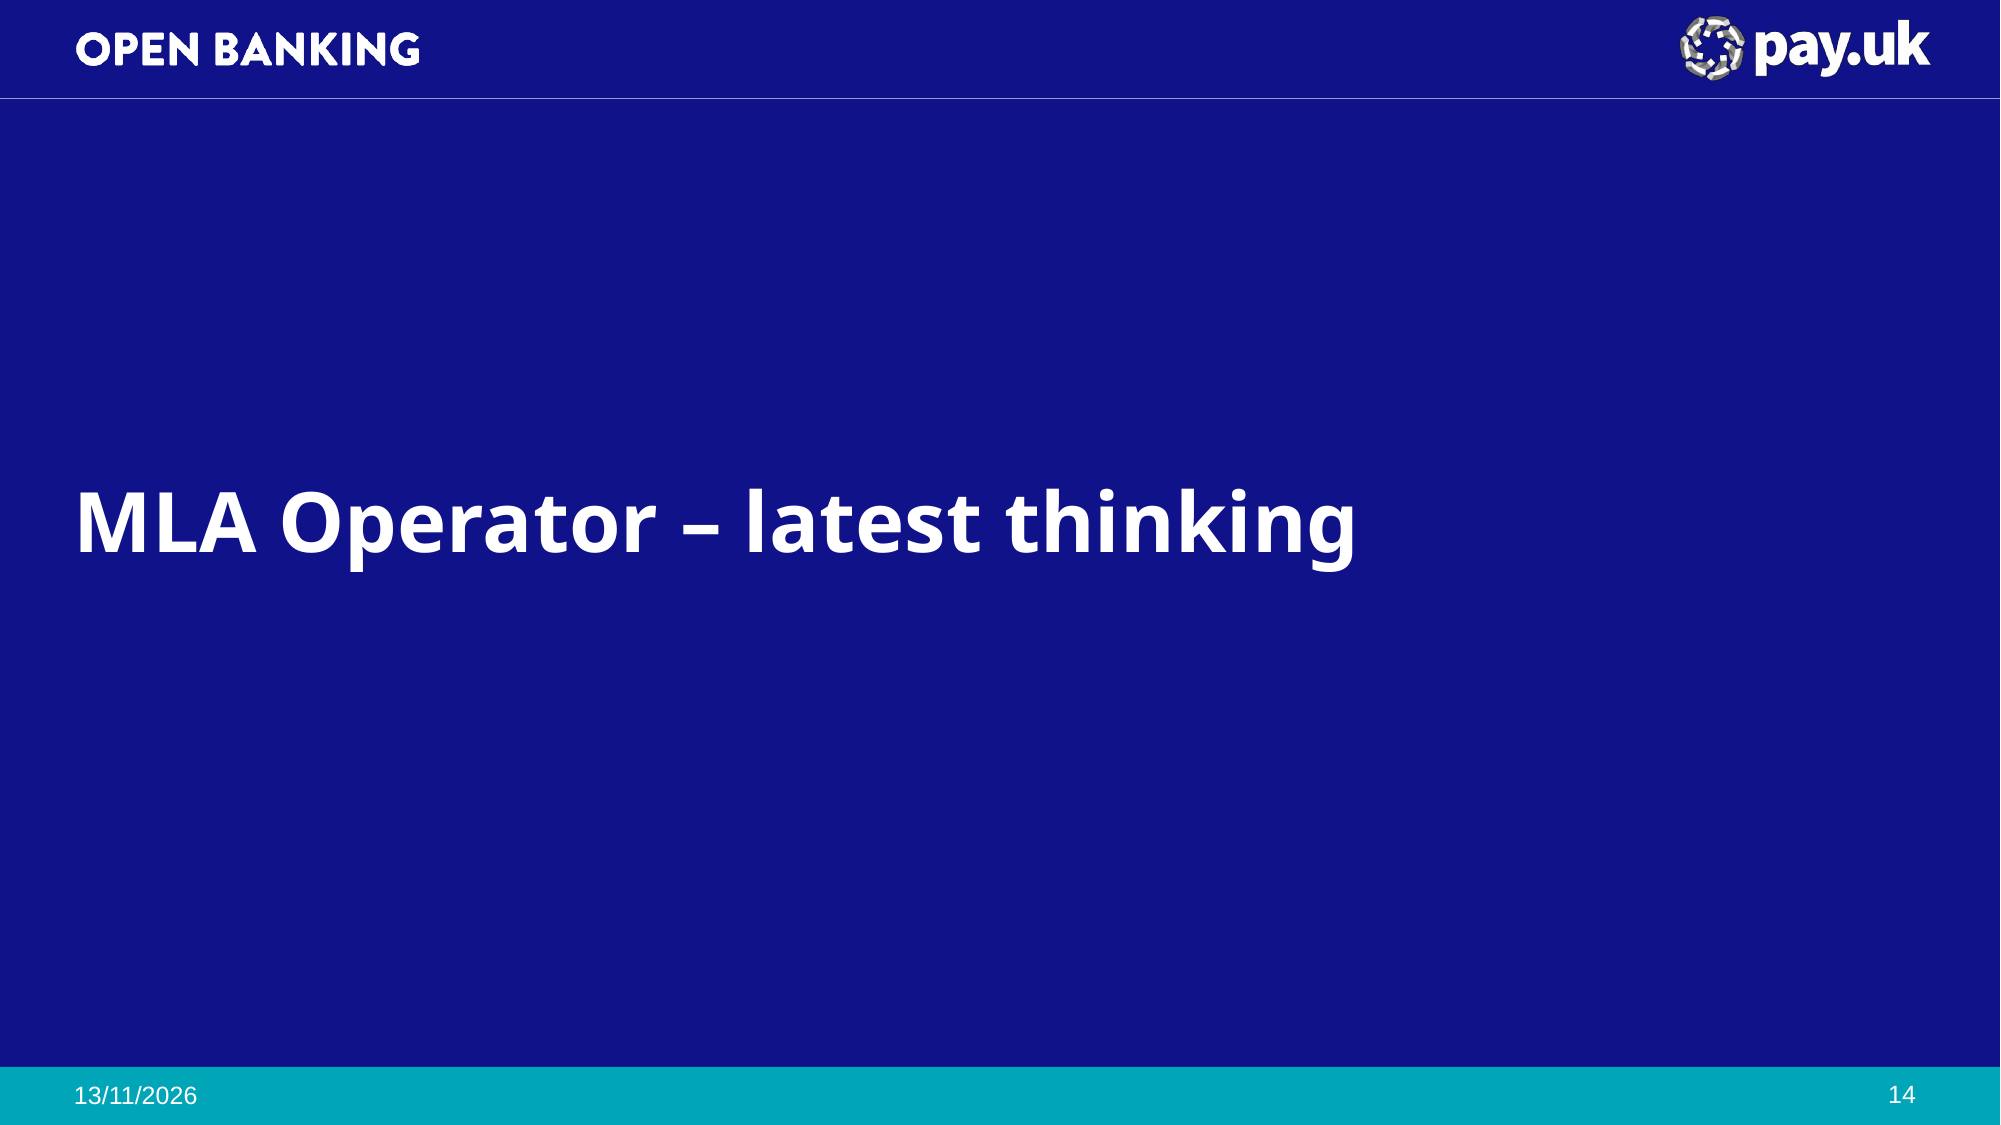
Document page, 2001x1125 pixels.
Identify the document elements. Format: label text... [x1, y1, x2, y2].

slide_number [59, 1065, 509, 1125]
slide_number 14 [1412, 1064, 1932, 1124]
title MLA Operator – latest thinking [59, 105, 1750, 576]
picture [43, 0, 452, 99]
footer [662, 1064, 1338, 1124]
picture [1670, 1, 1939, 87]
